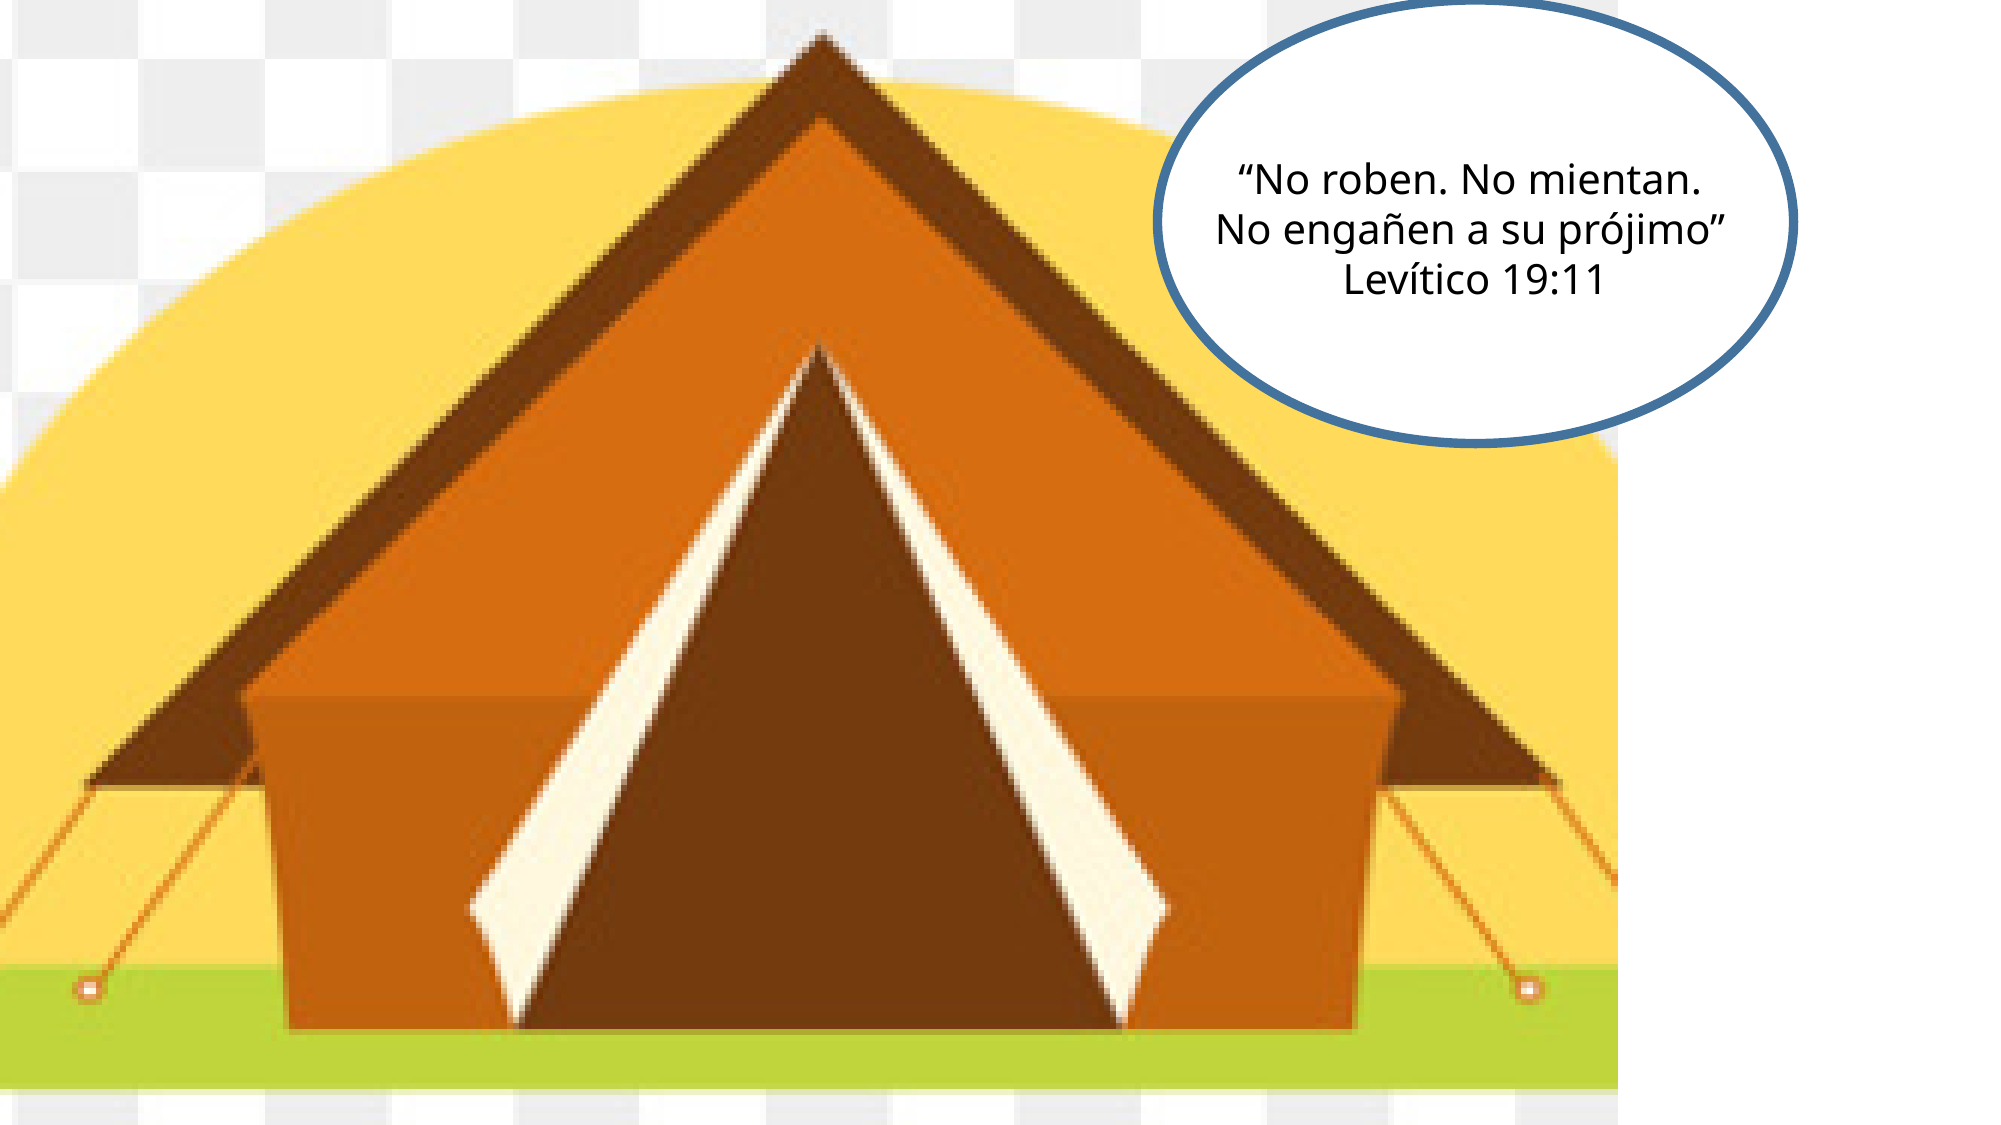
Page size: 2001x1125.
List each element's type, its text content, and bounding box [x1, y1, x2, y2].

text_box [1618, 311, 1768, 422]
text_box [1618, 22, 1776, 145]
text_box “No roben. No mientan. No engañen a su prójimo” Levítico 19:11 [1618, 145, 1824, 311]
picture [0, 0, 1618, 1125]
